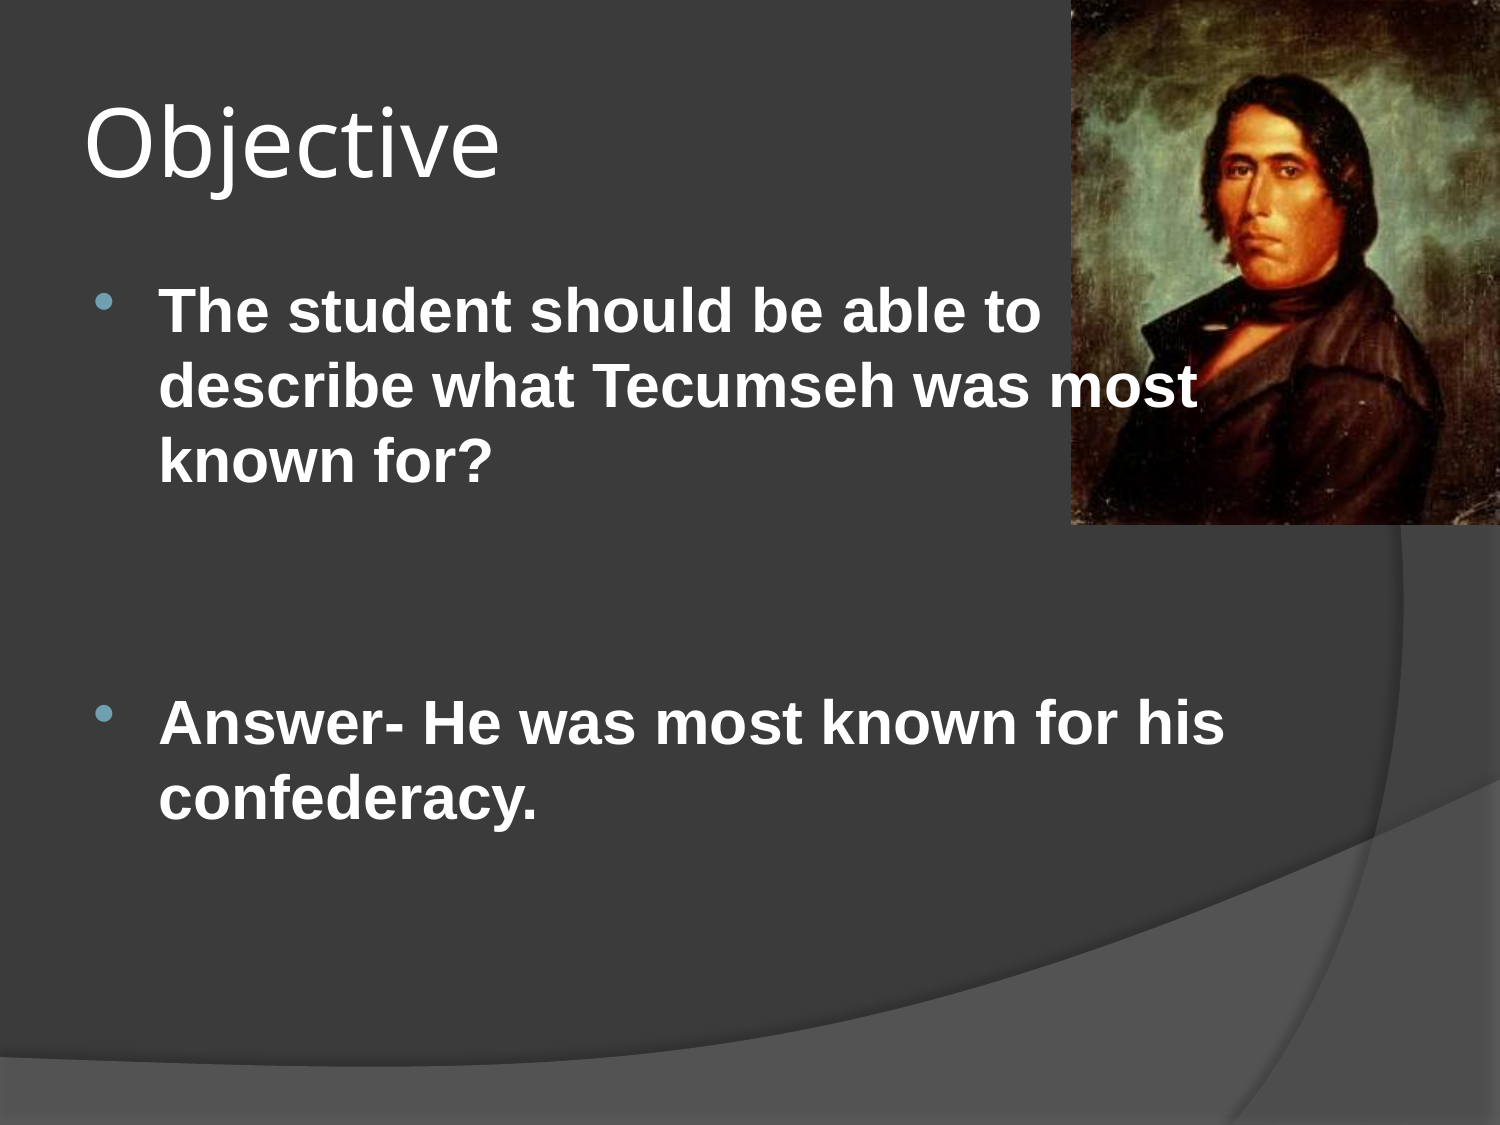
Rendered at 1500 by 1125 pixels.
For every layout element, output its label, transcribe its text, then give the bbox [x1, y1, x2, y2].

picture [1071, 0, 1500, 526]
list The student should be able to describe what Tecumseh was most known for? Answer- He was most known for his confederacy. [75, 262, 1300, 1005]
title Objective [75, 45, 1061, 233]
